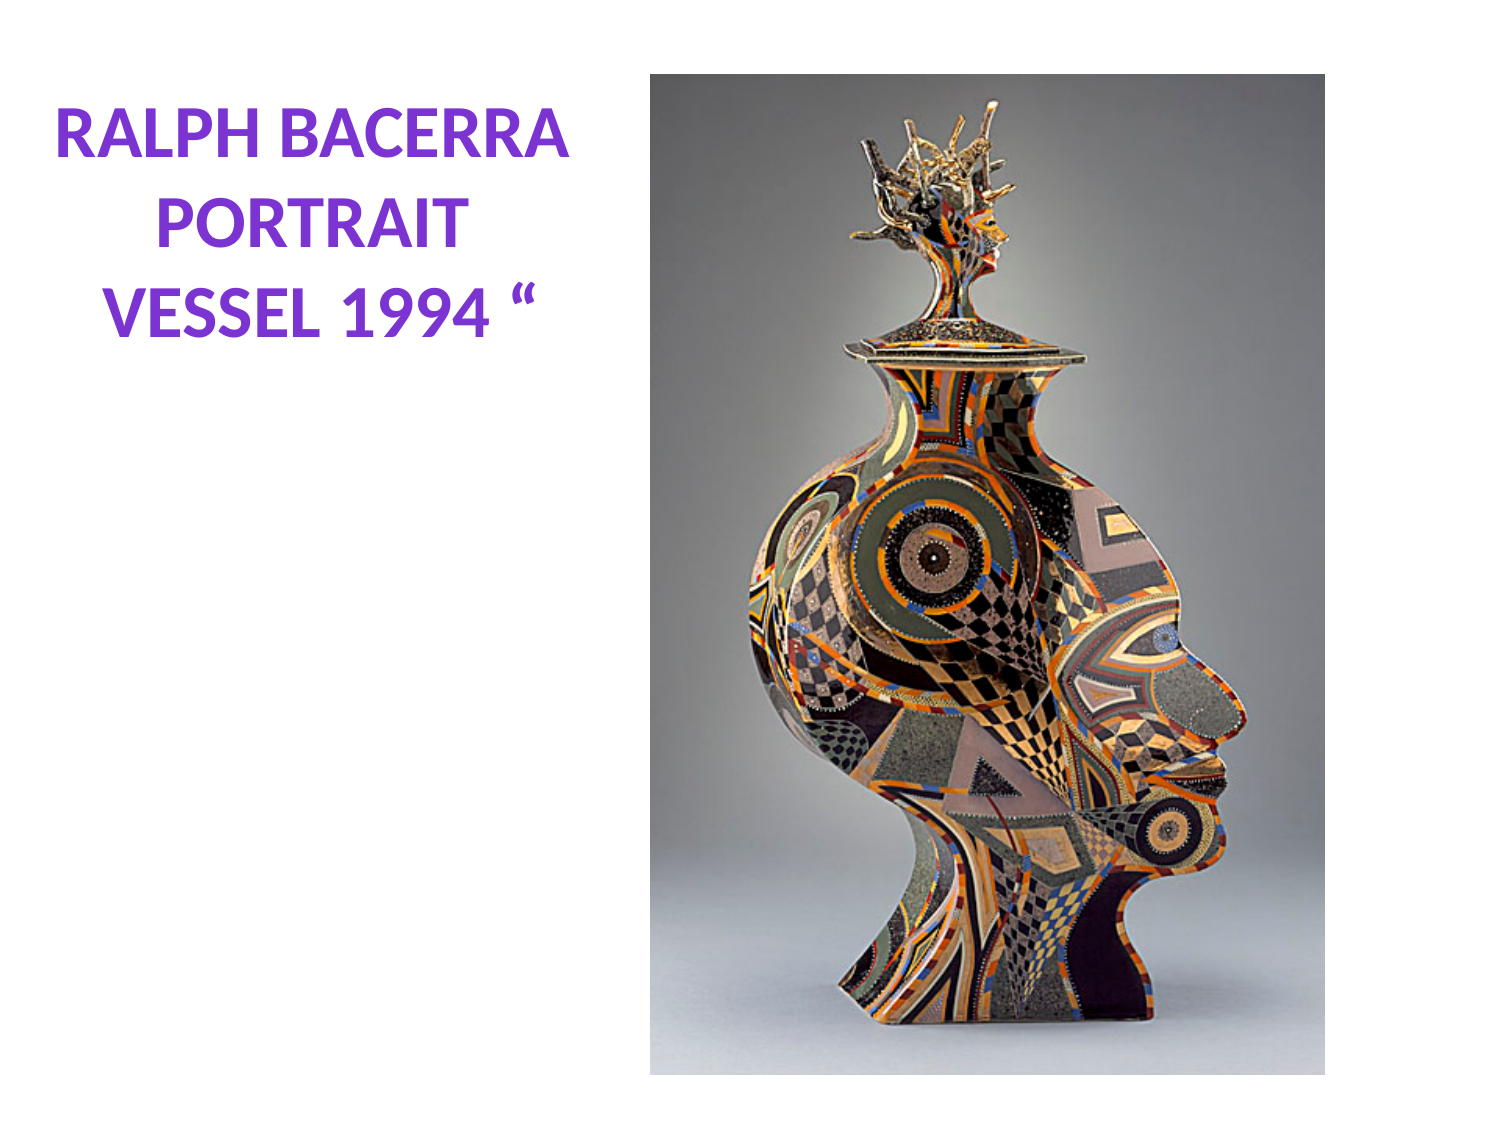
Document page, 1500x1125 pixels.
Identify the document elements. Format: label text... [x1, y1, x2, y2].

text_box Ralph Bacerra portrait vessel 1994 “ [39, 74, 603, 360]
picture [649, 74, 1326, 1076]
